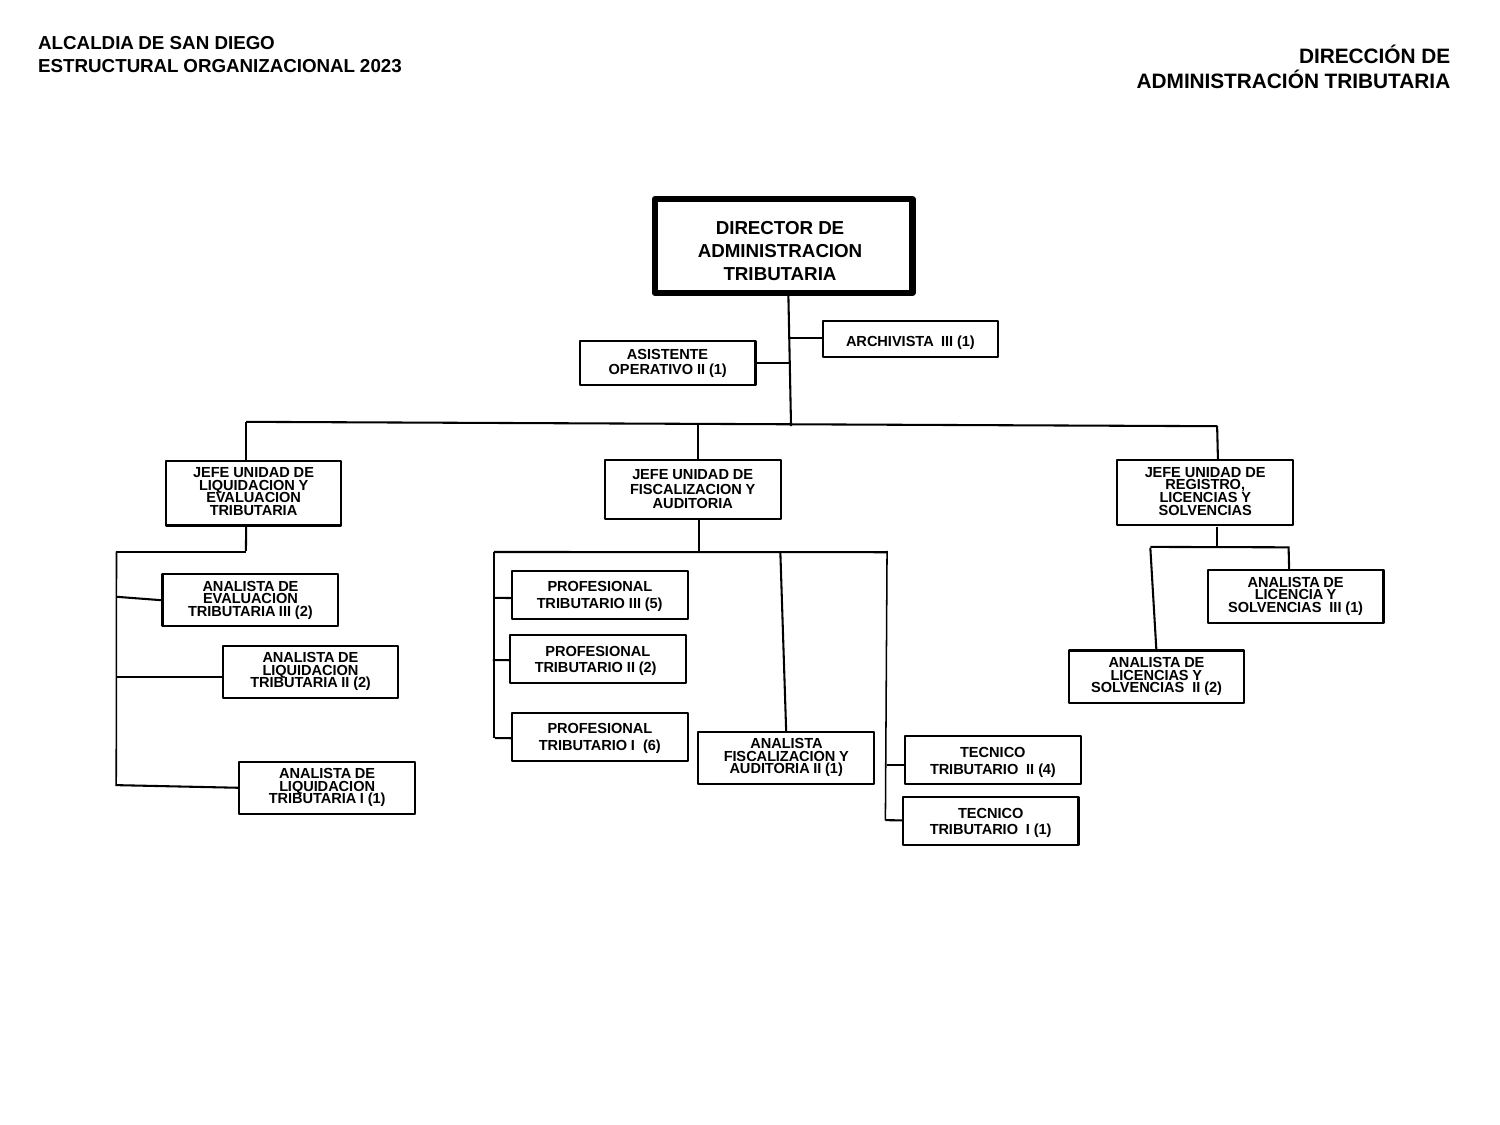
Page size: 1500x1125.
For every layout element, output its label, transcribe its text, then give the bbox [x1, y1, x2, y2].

text_box DIRECCIÓN DE ADMINISTRACIÓN TRIBUTARIA [1101, 35, 1465, 100]
text_box ALCALDIA DE SAN DIEGO ESTRUCTURAL ORGANIZACIONAL 2023 [23, 23, 551, 84]
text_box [115, 198, 1384, 846]
